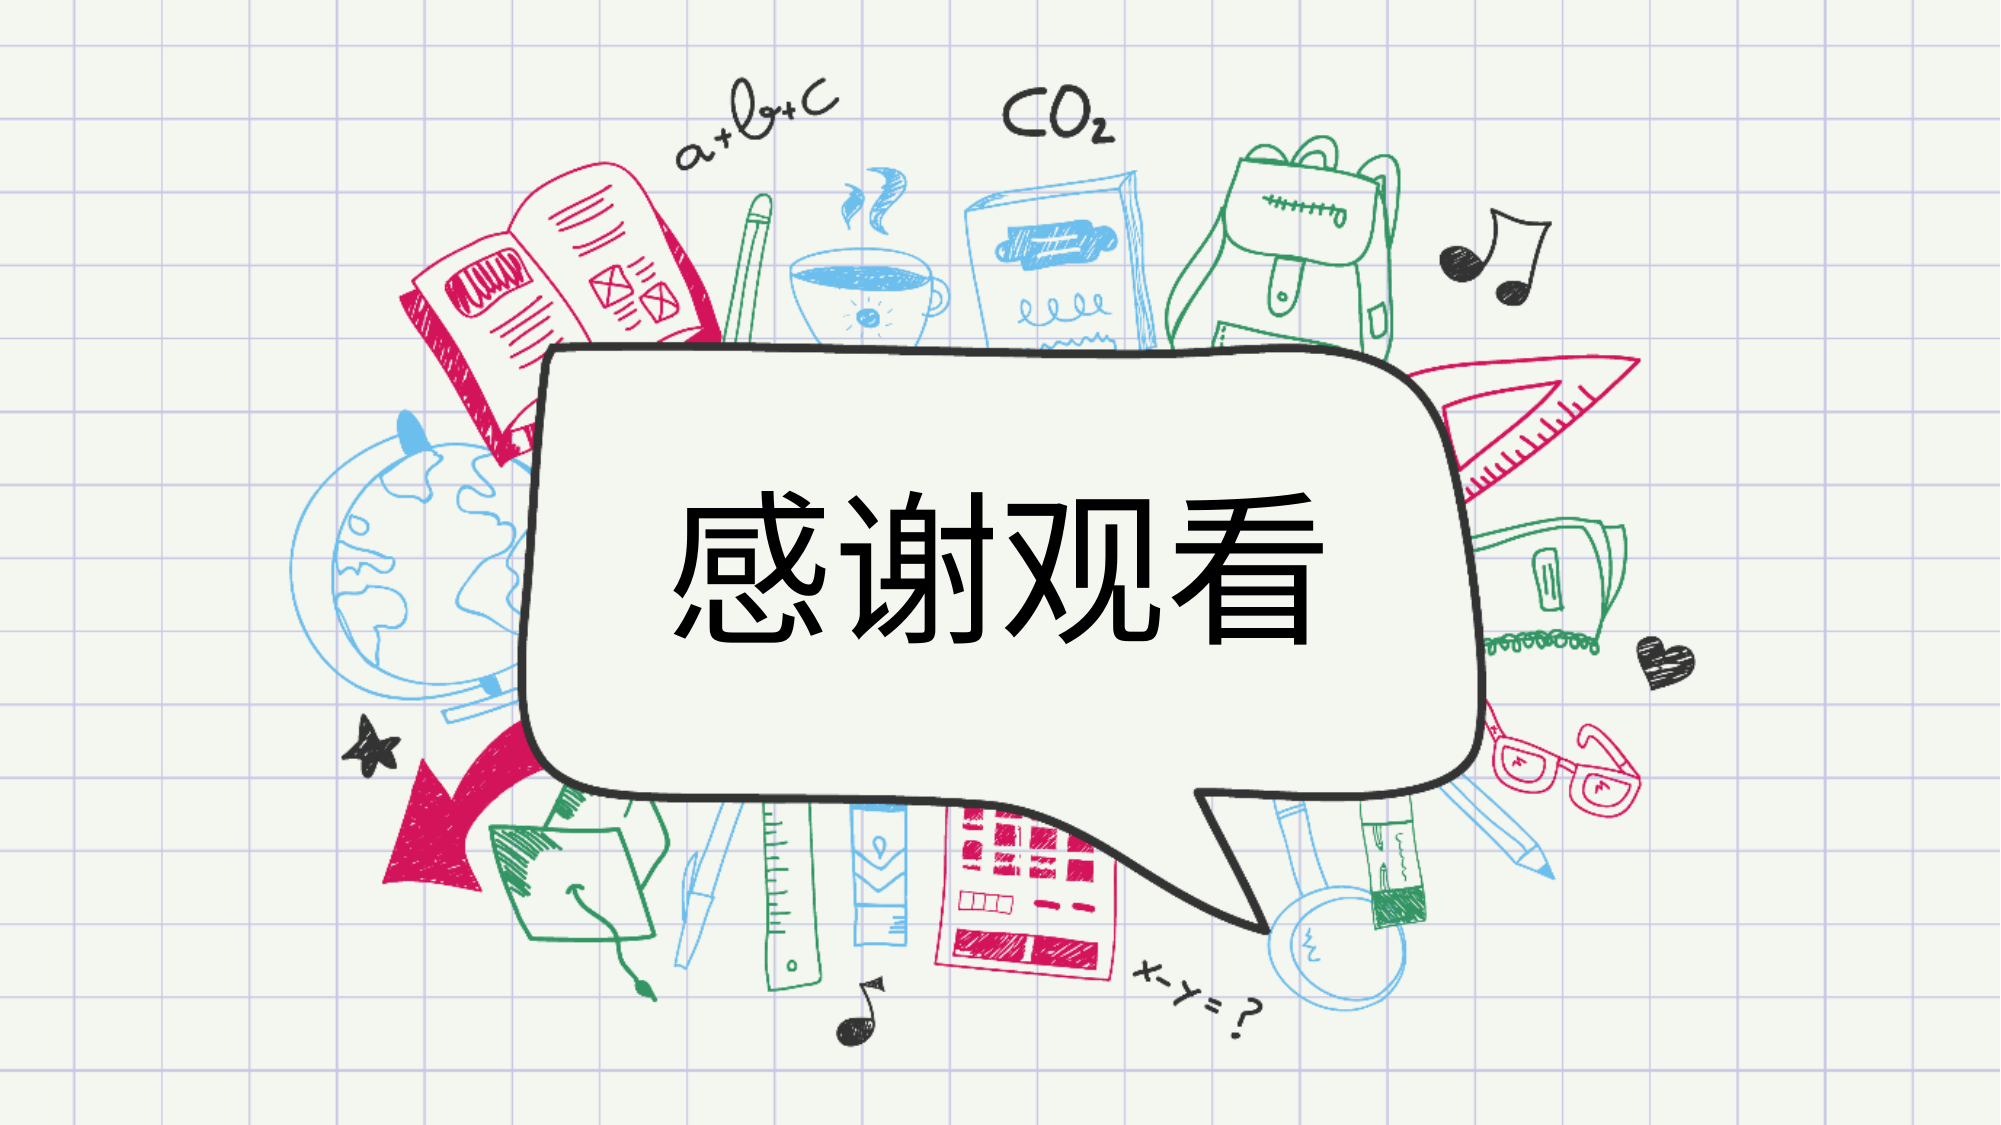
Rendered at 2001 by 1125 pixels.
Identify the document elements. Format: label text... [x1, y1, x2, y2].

picture [0, 0, 2000, 1125]
text_box 感谢观看 [651, 457, 1349, 673]
